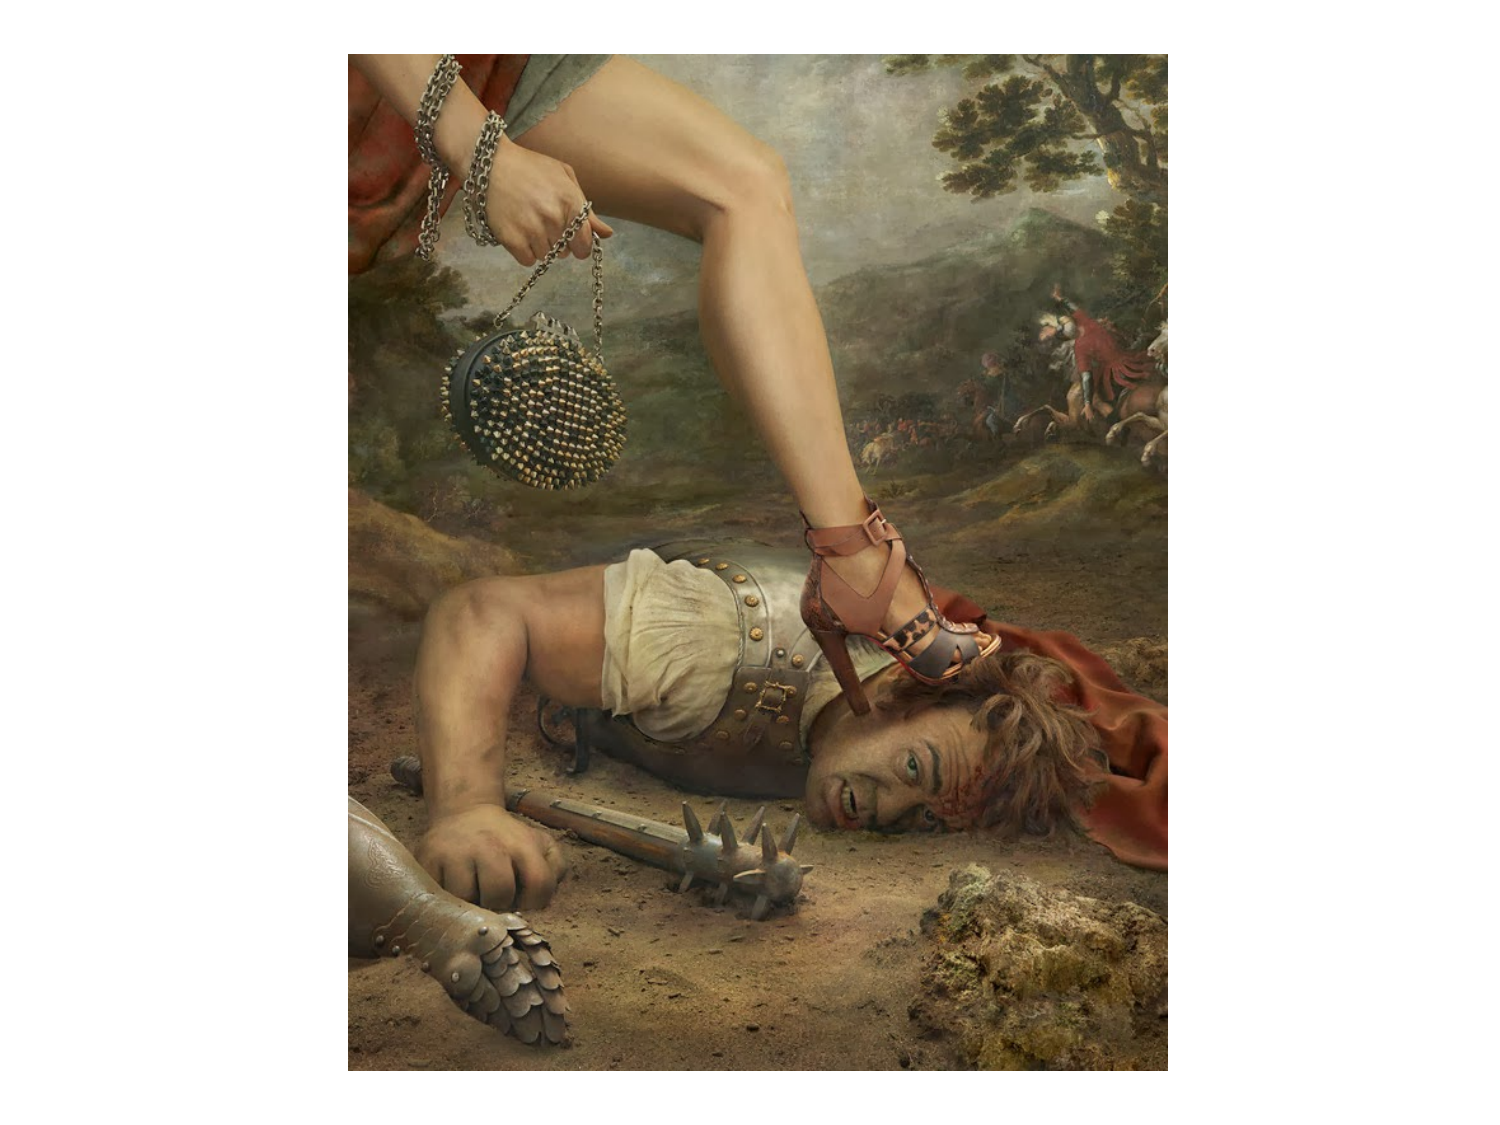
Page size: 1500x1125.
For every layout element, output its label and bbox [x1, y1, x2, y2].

picture [348, 54, 1168, 1071]
